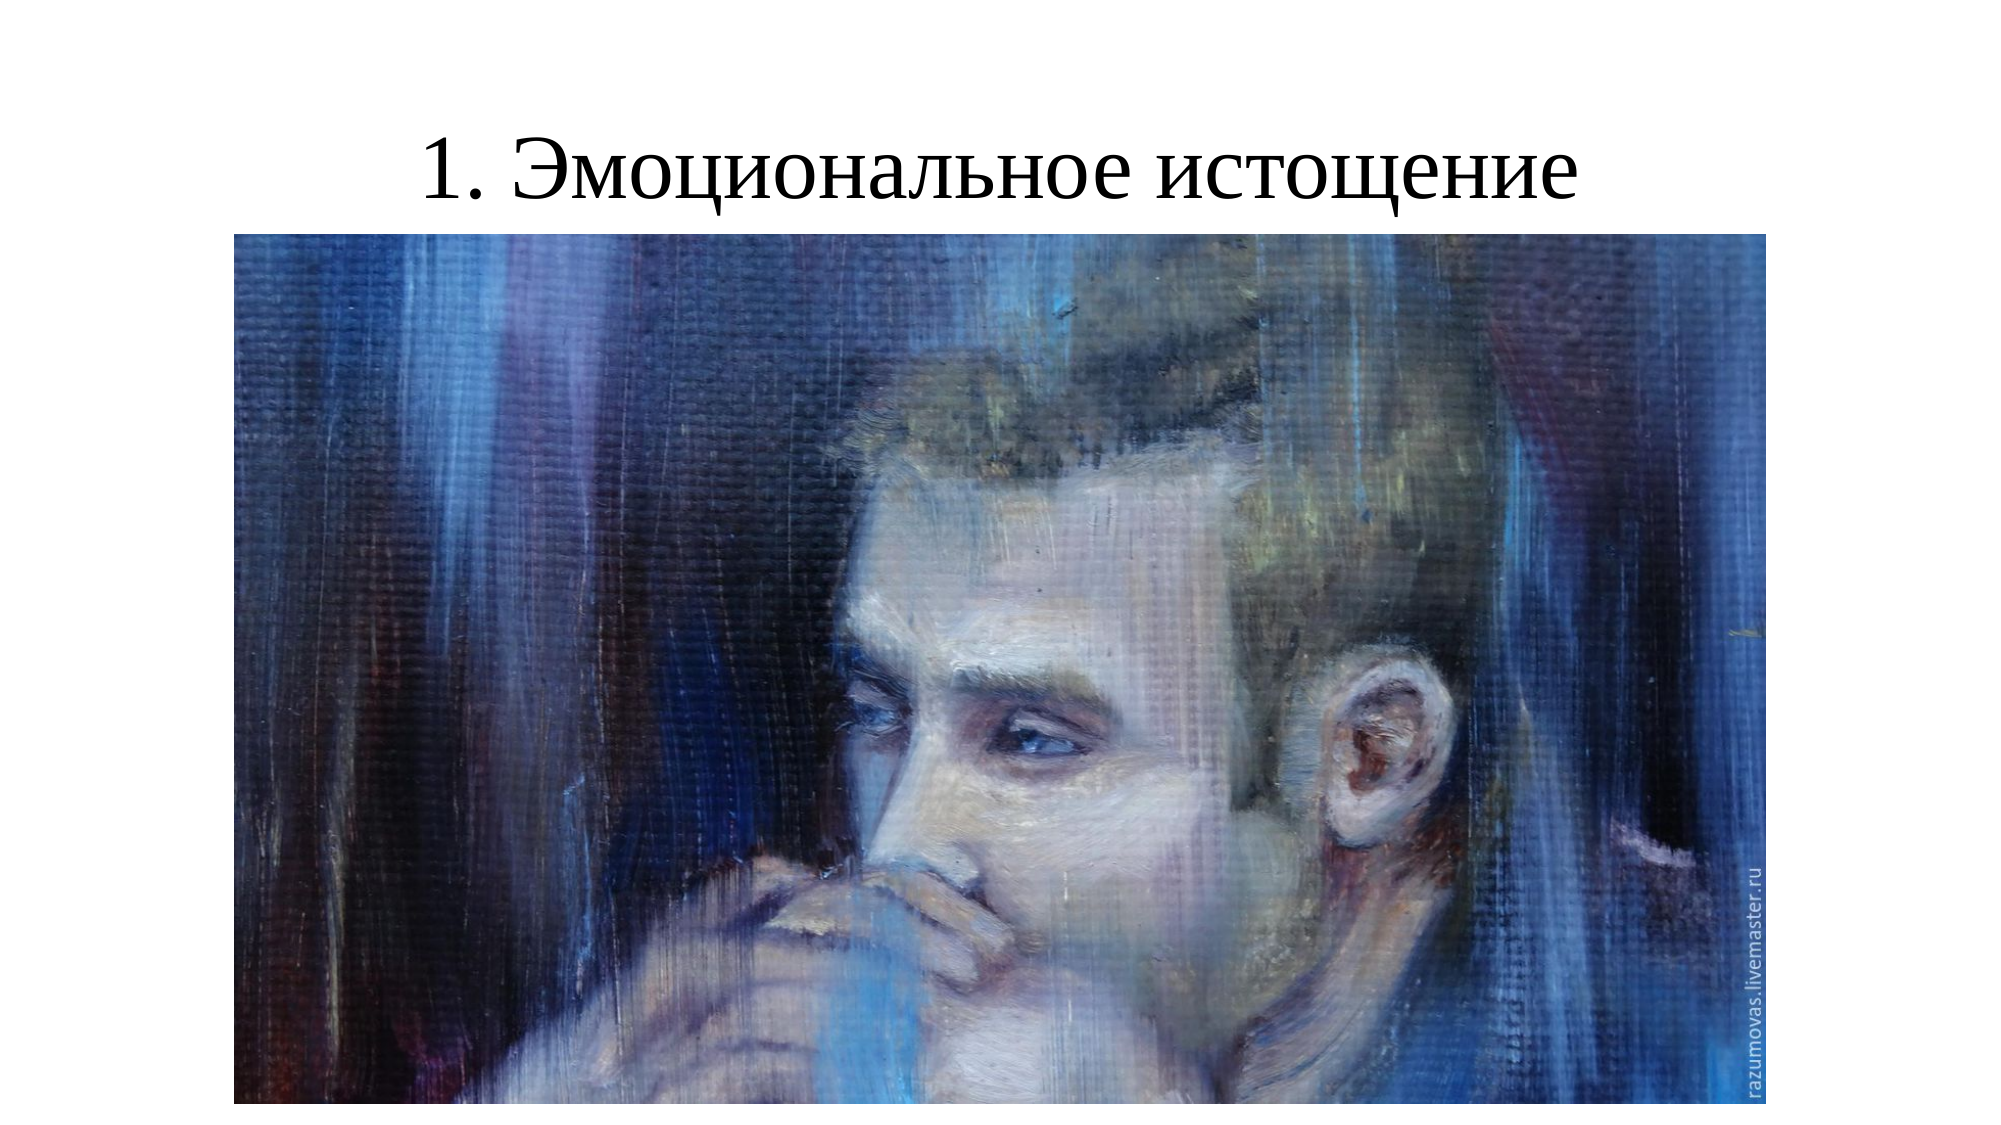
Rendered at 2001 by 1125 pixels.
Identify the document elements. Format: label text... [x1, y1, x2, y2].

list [233, 234, 1766, 1104]
title 1. Эмоциональное истощение [137, 59, 1863, 278]
